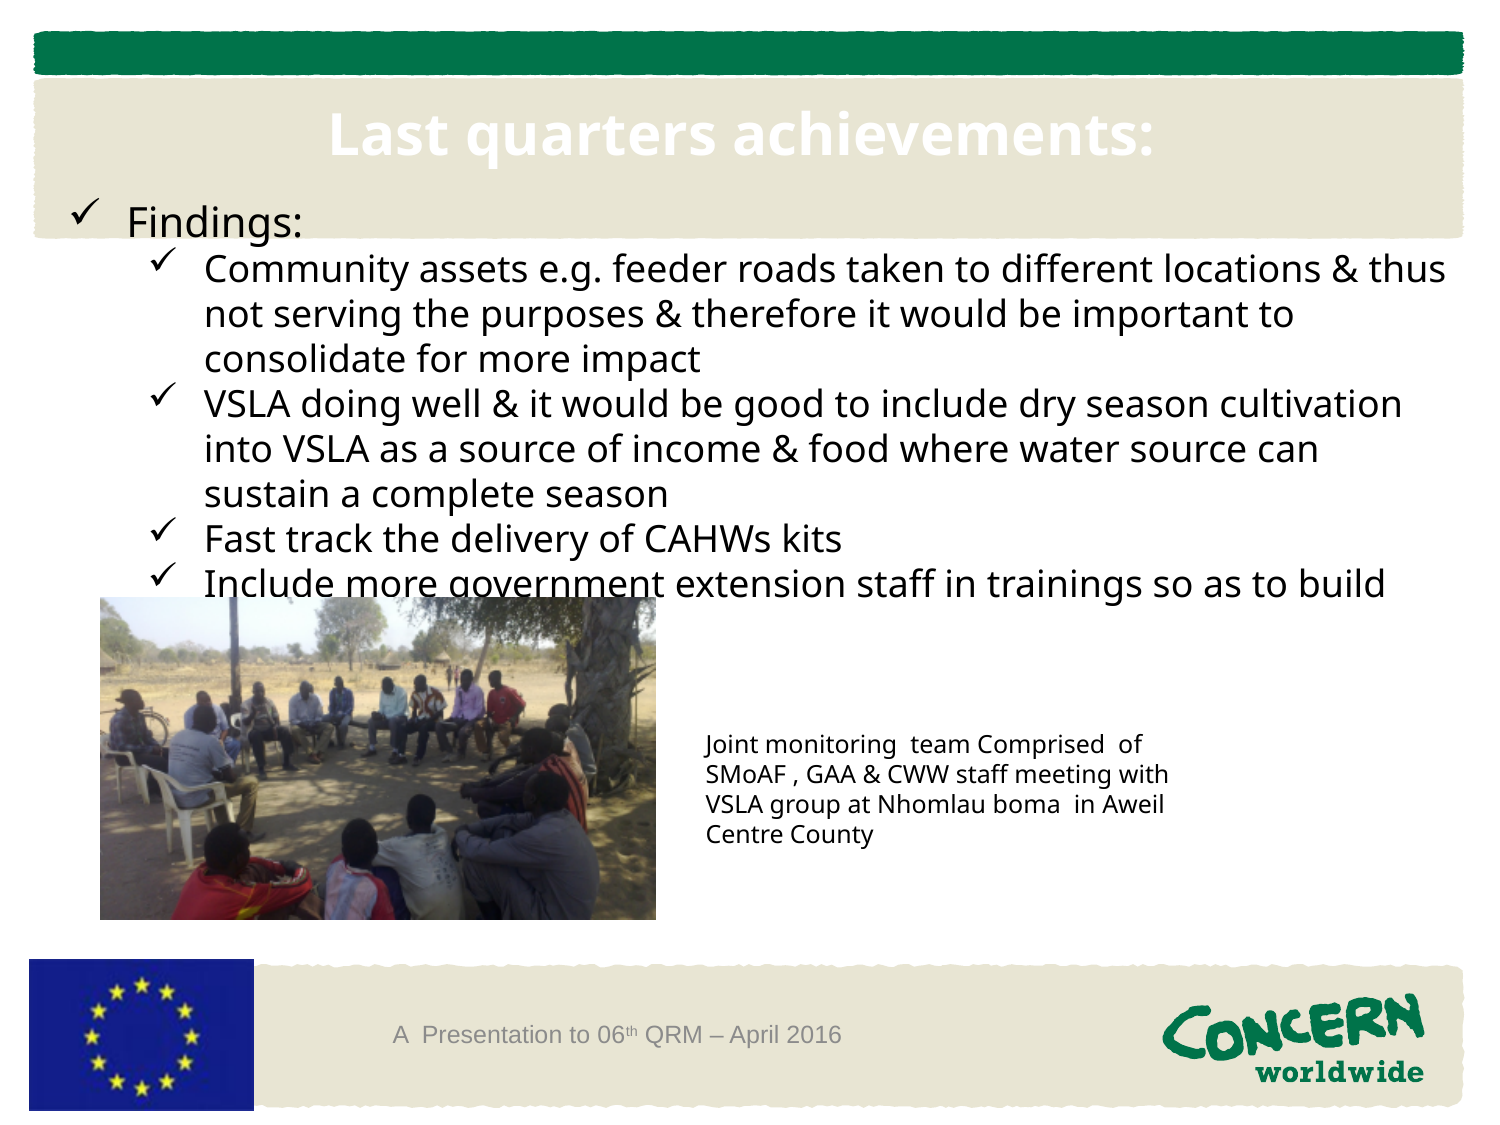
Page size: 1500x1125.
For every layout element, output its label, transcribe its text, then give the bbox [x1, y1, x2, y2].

picture [29, 959, 255, 1111]
list A Presentation to 06th QRM – April 2016 [377, 1011, 1140, 1071]
text_box [809, 397, 841, 503]
title Last quarters achievements: [75, 45, 1424, 220]
list Findings: Community assets e.g. feeder roads taken to different locations & thus not serving the purposes & therefore it would be important to consolidate for more impact VSLA doing well & it would be good to include dry season cultivation into VSLA as a source of income & food where water source can sustain a complete season Fast track the delivery of CAHWs kits Include more government extension staff in trainings so as to build their capacity [53, 243, 1471, 953]
picture [100, 597, 656, 921]
text_box Joint monitoring team Comprised of SMoAF , GAA & CWW staff meeting with VSLA group at Nhomlau boma in Aweil Centre County [690, 721, 1223, 856]
